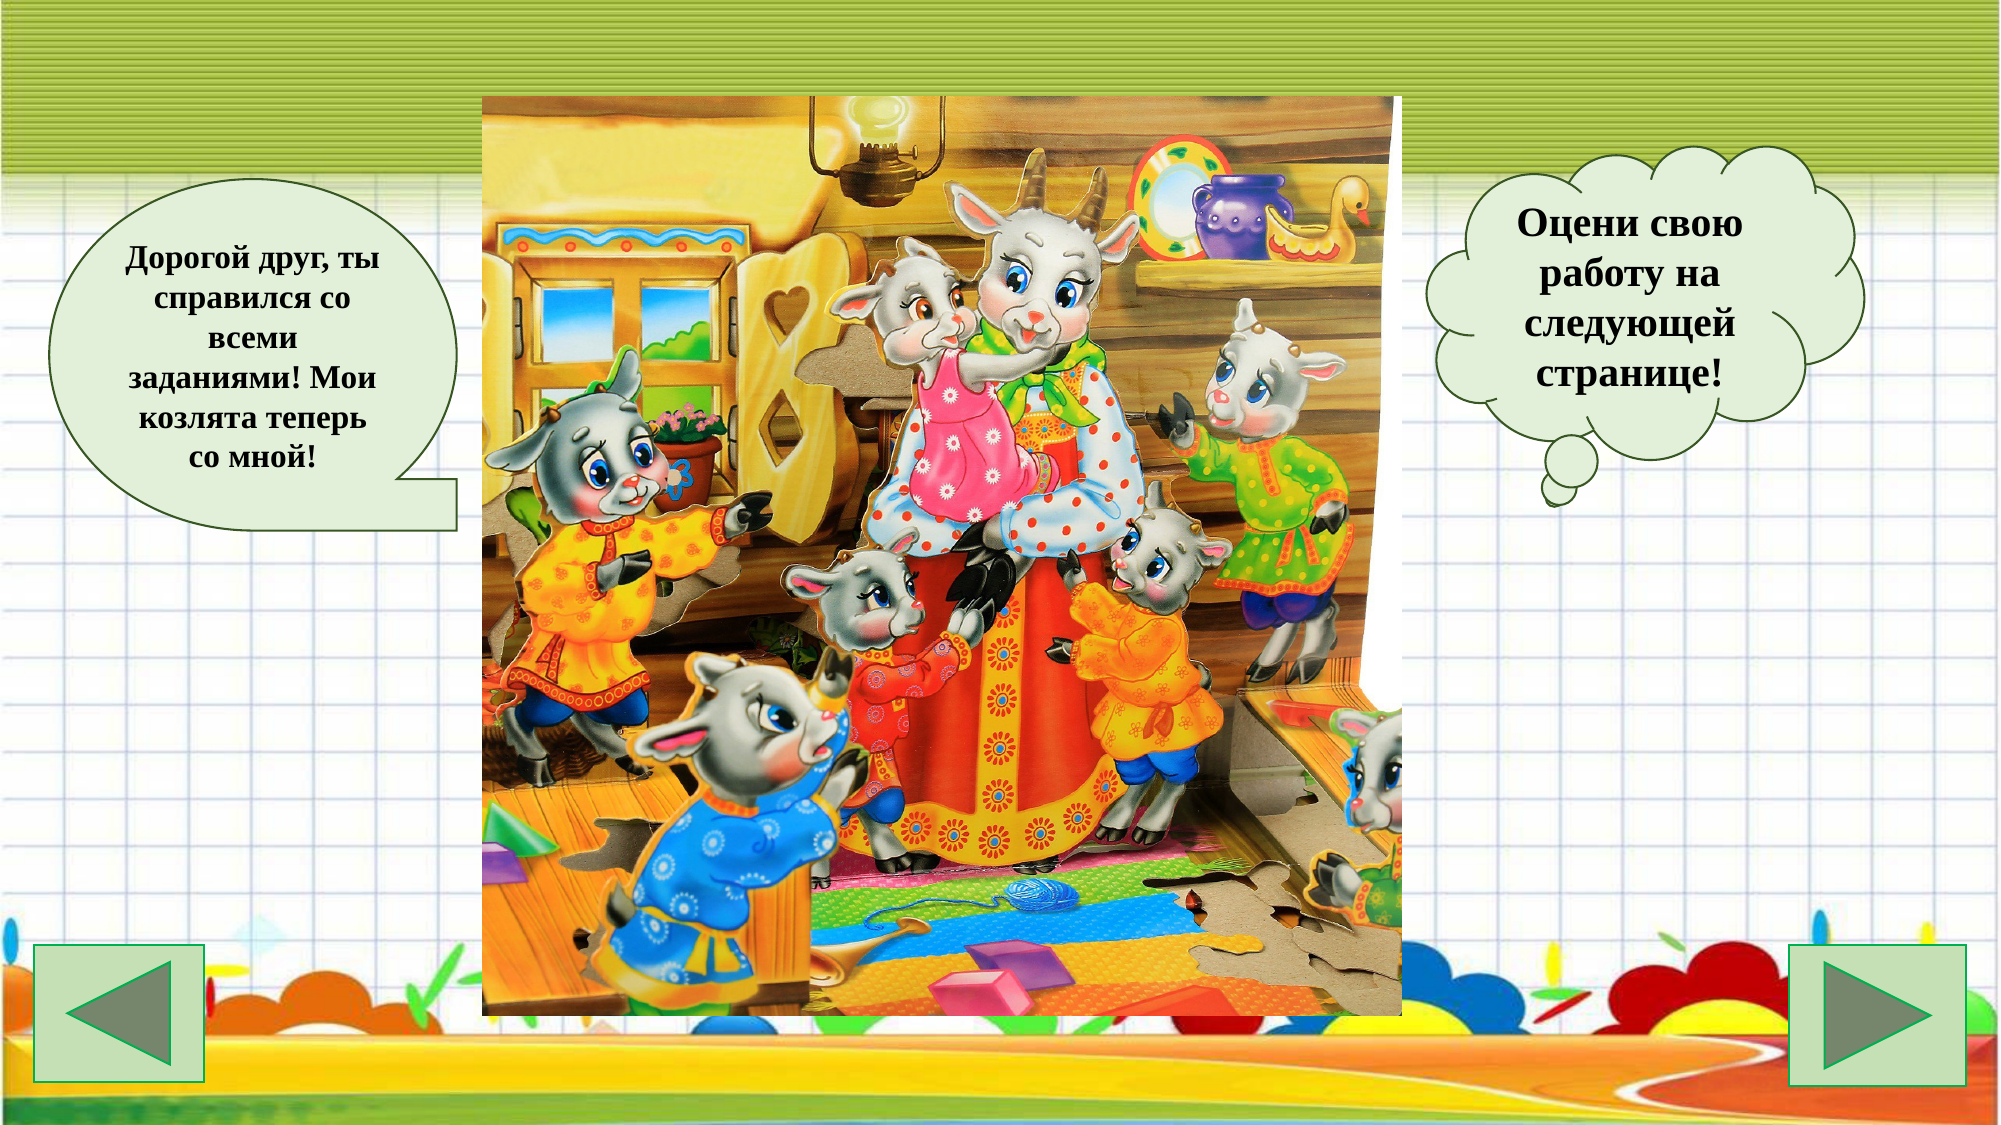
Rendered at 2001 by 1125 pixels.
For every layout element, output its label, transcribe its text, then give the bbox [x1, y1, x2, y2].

text_box [33, 944, 205, 1083]
text_box Дорогой друг, ты справился со всеми заданиями! Мои козлята теперь со мной! [48, 178, 458, 532]
text_box Оцени свою работу на следующей странице! [1425, 145, 1866, 508]
picture [0, 0, 2001, 1125]
text_box [1788, 944, 1967, 1087]
